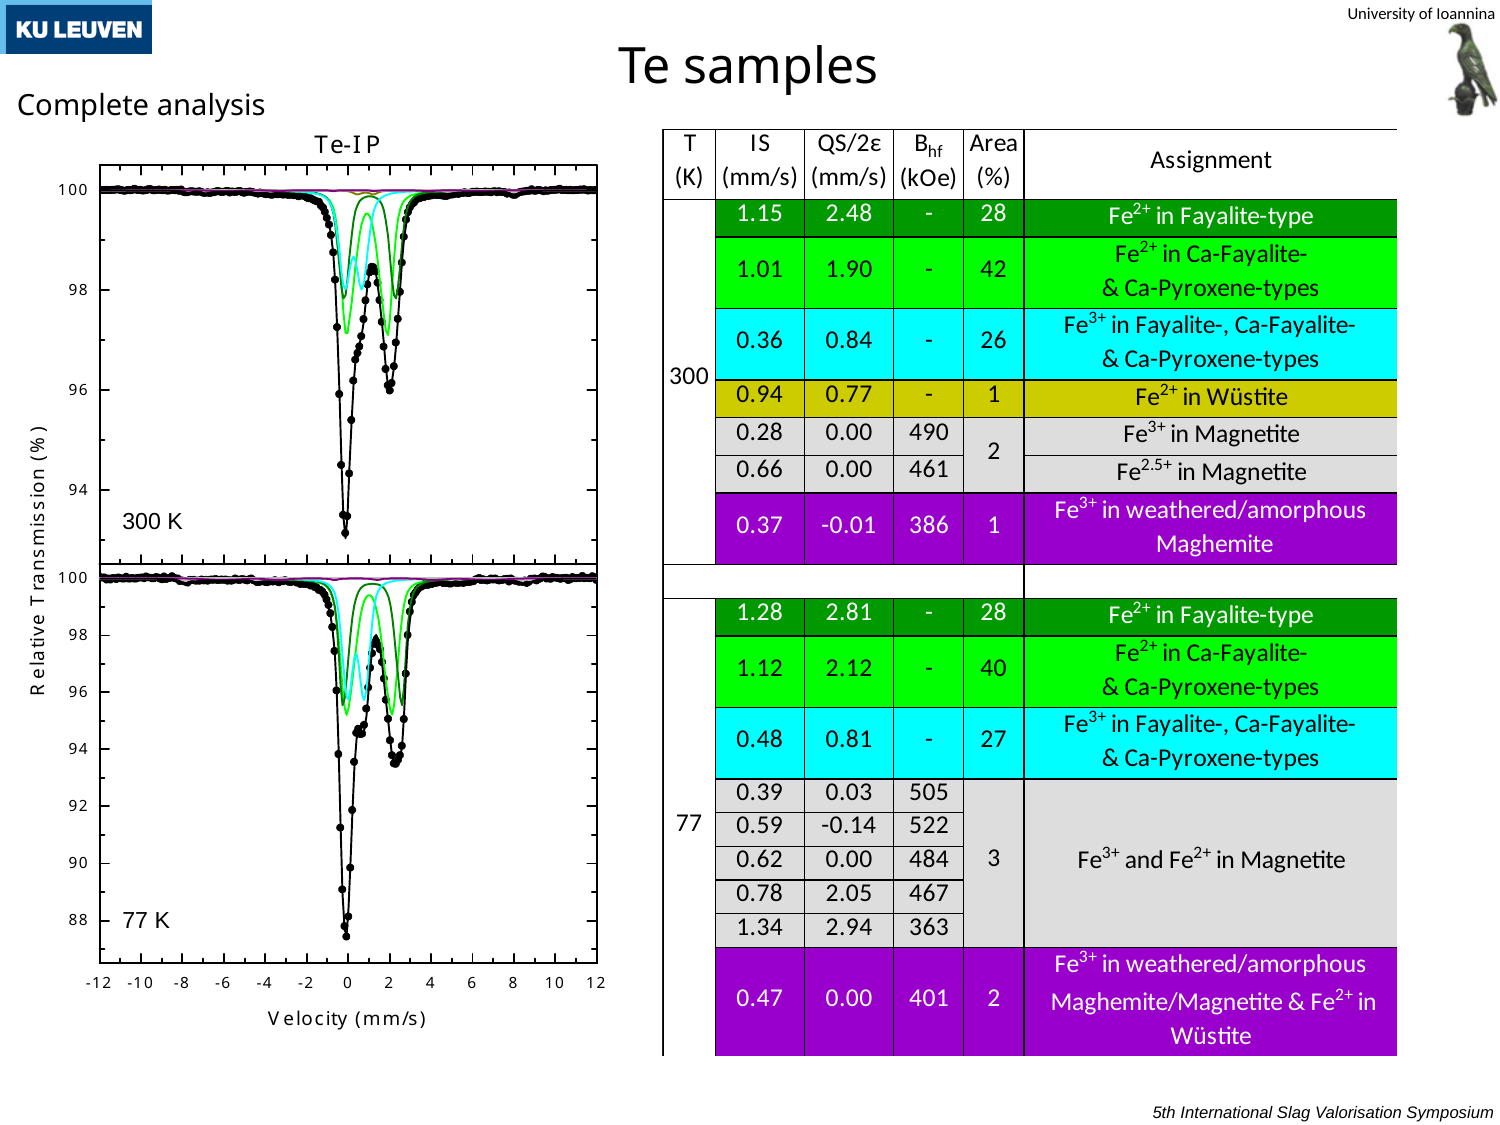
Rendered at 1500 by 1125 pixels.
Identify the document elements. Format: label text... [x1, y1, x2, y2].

picture [1444, 20, 1500, 118]
text_box Complete analysis [2, 79, 281, 116]
picture [0, 0, 152, 54]
text_box Te samples [603, 25, 894, 101]
picture [0, 117, 1399, 1058]
